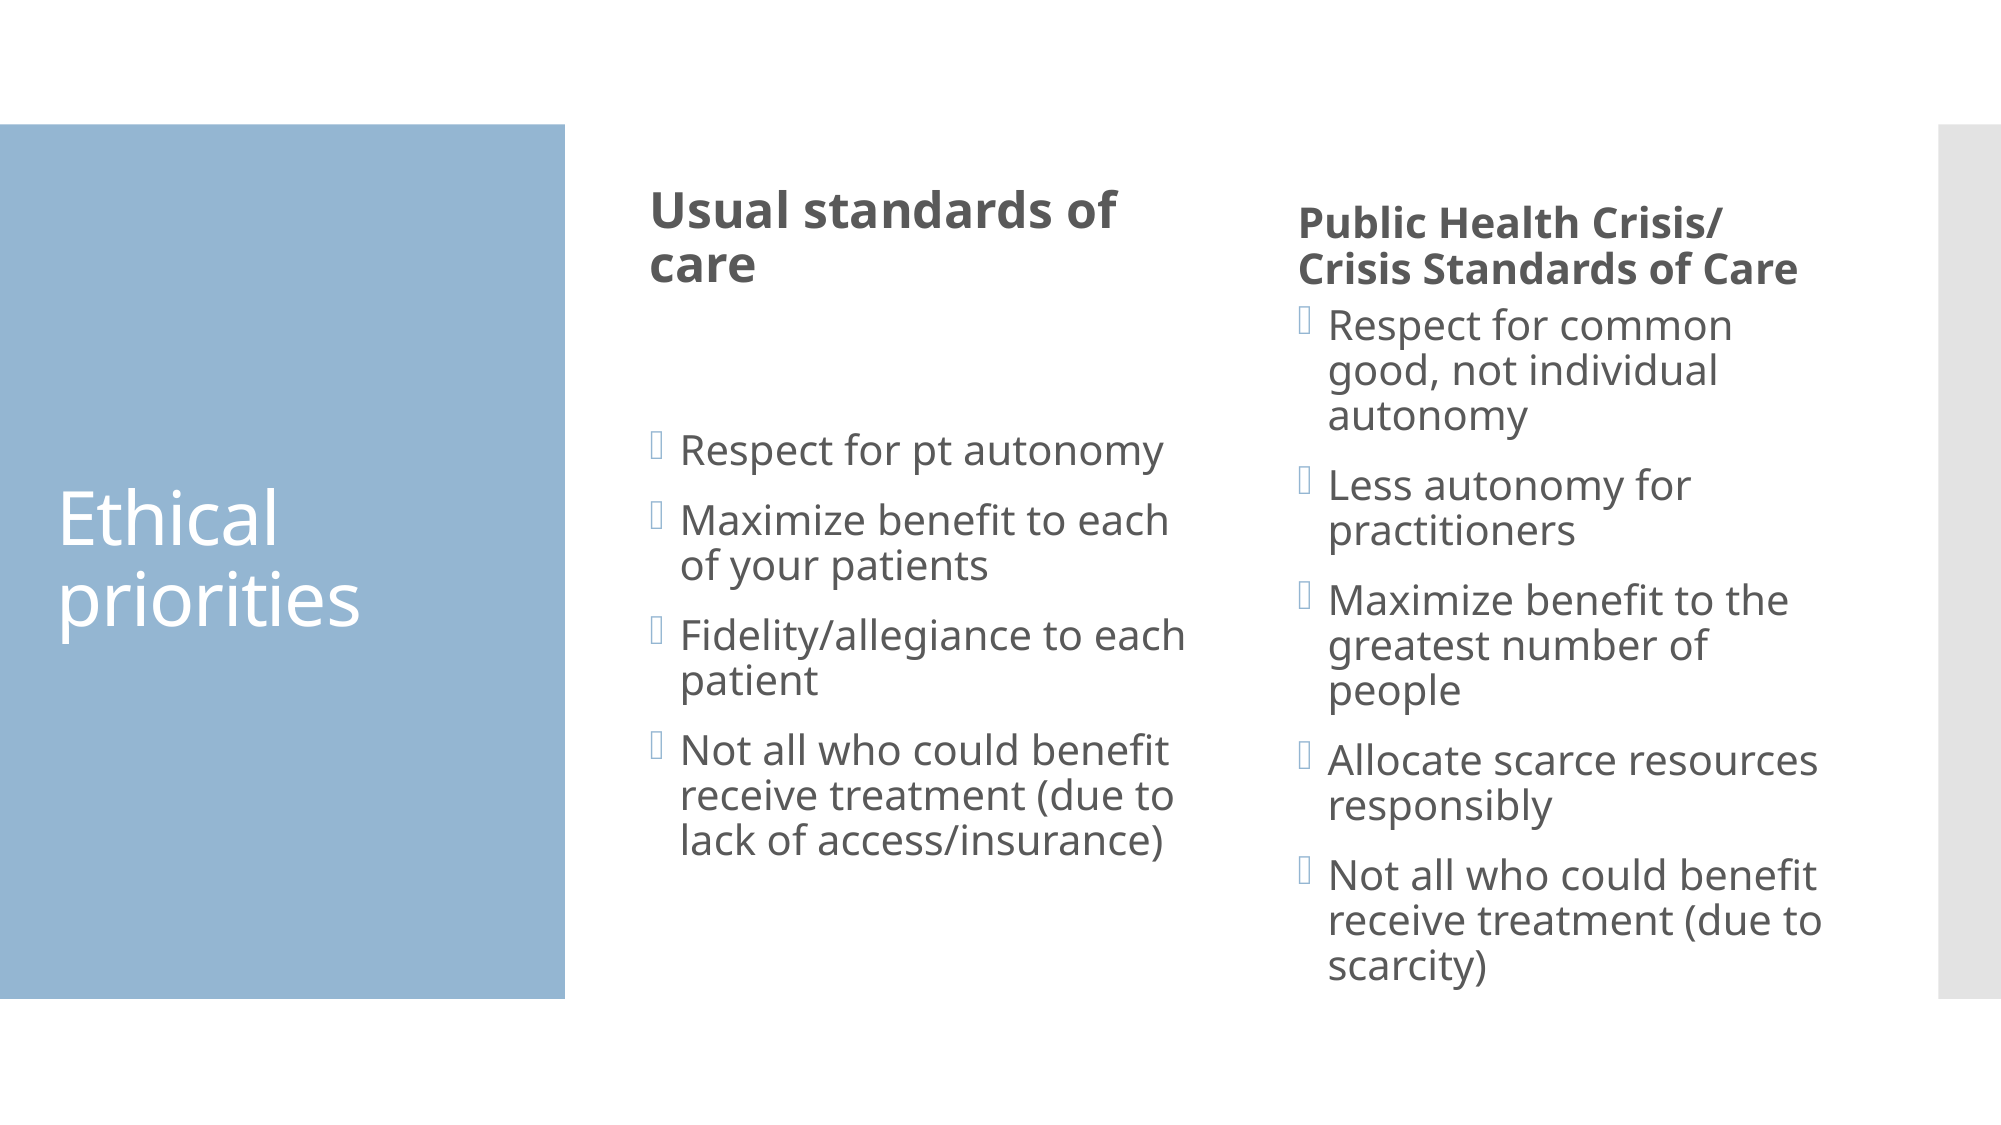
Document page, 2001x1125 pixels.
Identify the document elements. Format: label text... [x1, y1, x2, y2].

list Respect for common good, not individual autonomy Less autonomy for practitioners Maximize benefit to the greatest number of people Allocate scarce resources responsibly Not all who could benefit receive treatment (due to scarcity) [1282, 316, 1853, 977]
list Respect for pt autonomy Maximize benefit to each of your patients Fidelity/allegiance to each patient Not all who could benefit receive treatment (due to lack of access/insurance) [634, 316, 1205, 977]
list Public Health Crisis/ Crisis Standards of Care [1282, 167, 1853, 302]
title Ethical priorities [41, 184, 525, 940]
list Usual standards of care [634, 167, 1205, 301]
